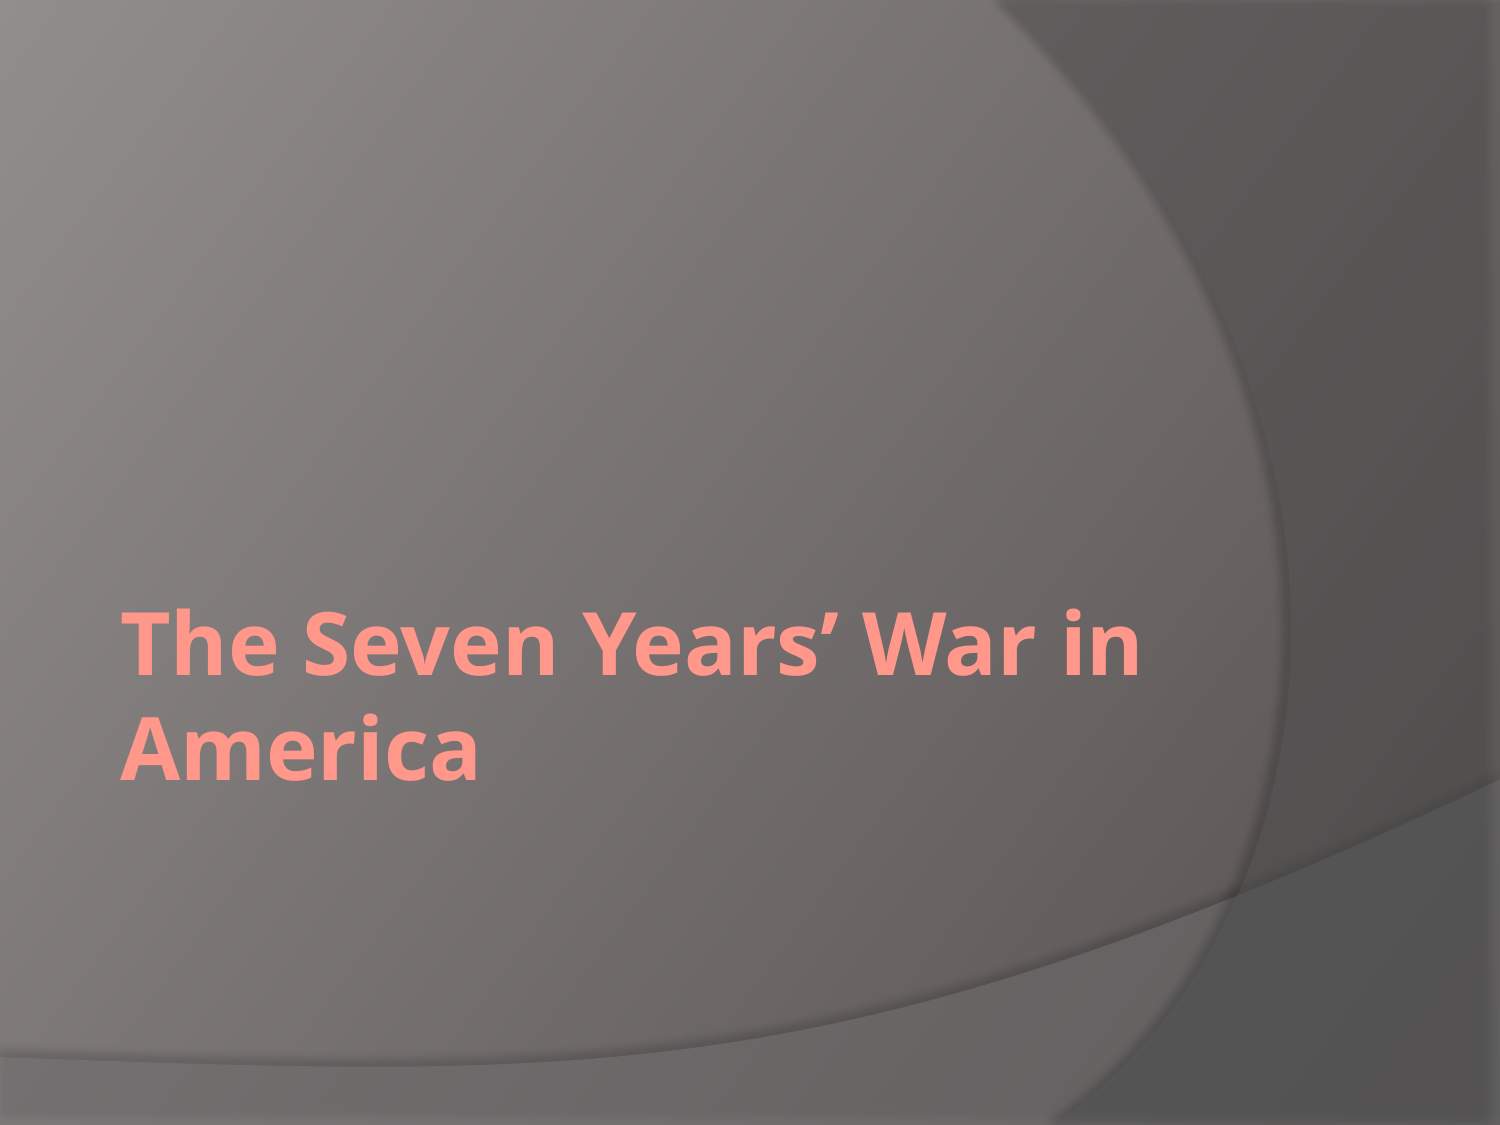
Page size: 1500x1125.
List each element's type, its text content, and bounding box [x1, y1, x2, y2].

title The Seven Years’ War in America [112, 587, 1200, 888]
